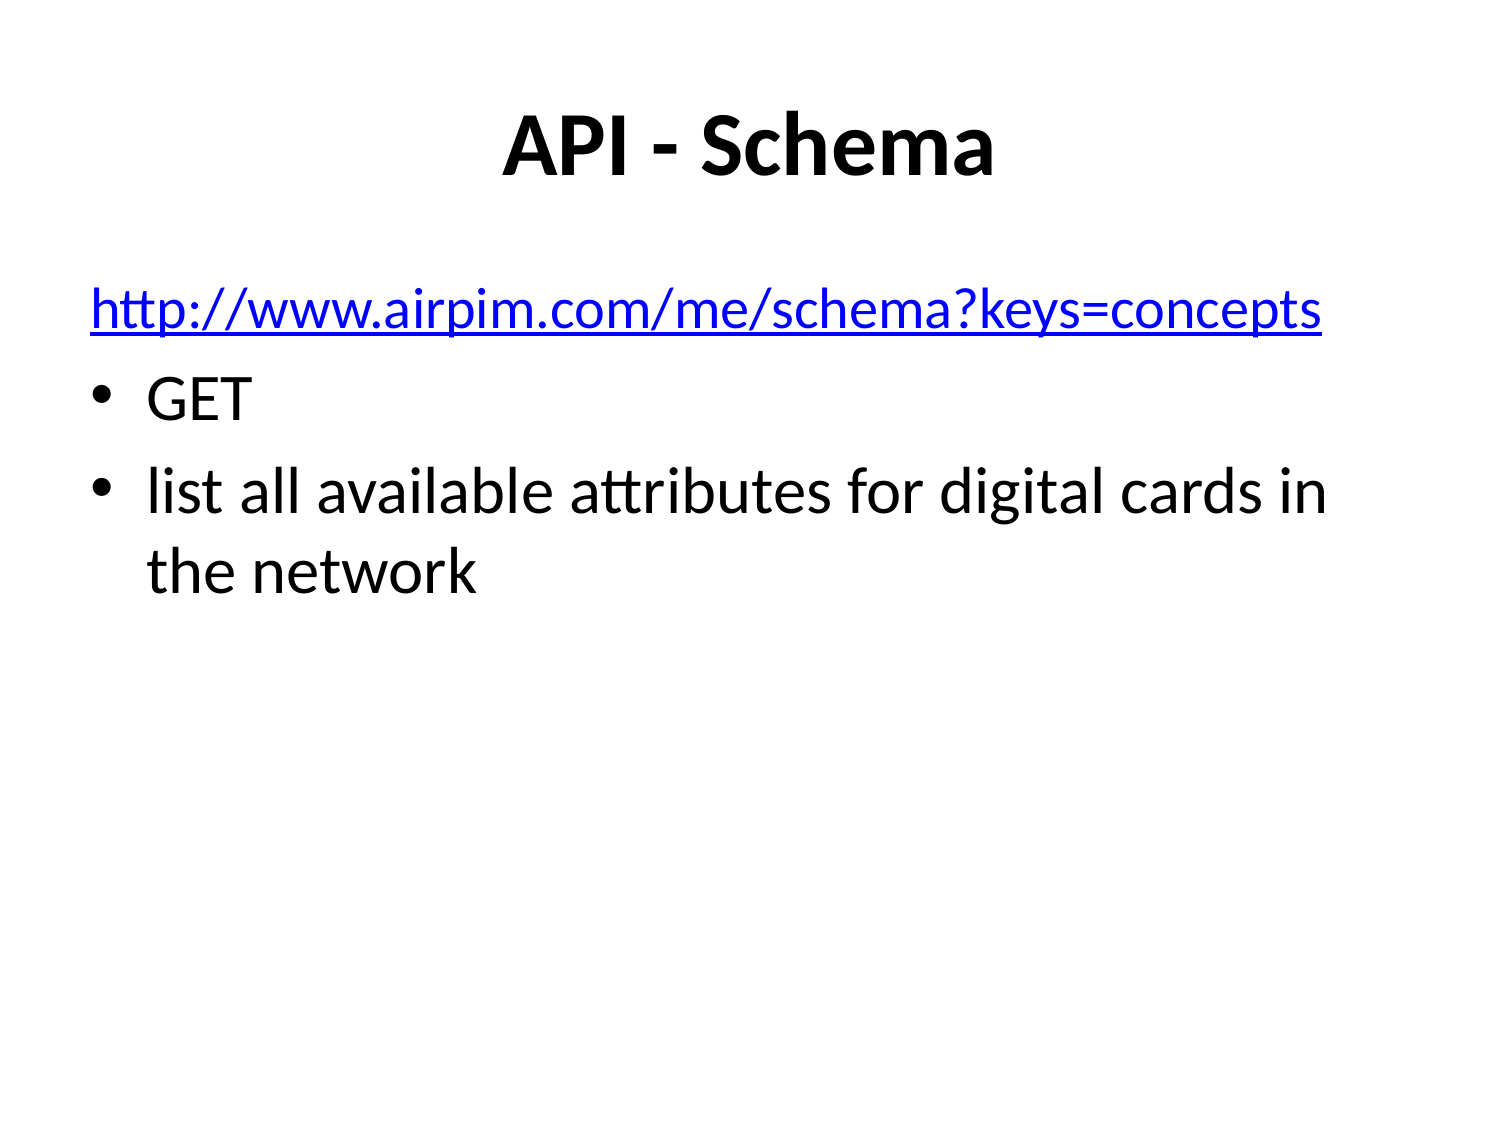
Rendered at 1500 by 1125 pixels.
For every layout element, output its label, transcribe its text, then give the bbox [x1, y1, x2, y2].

list http://www.airpim.com/me/schema?keys=concepts GET list all available attributes for digital cards in the network [75, 262, 1425, 1005]
title API - Schema [75, 45, 1425, 233]
